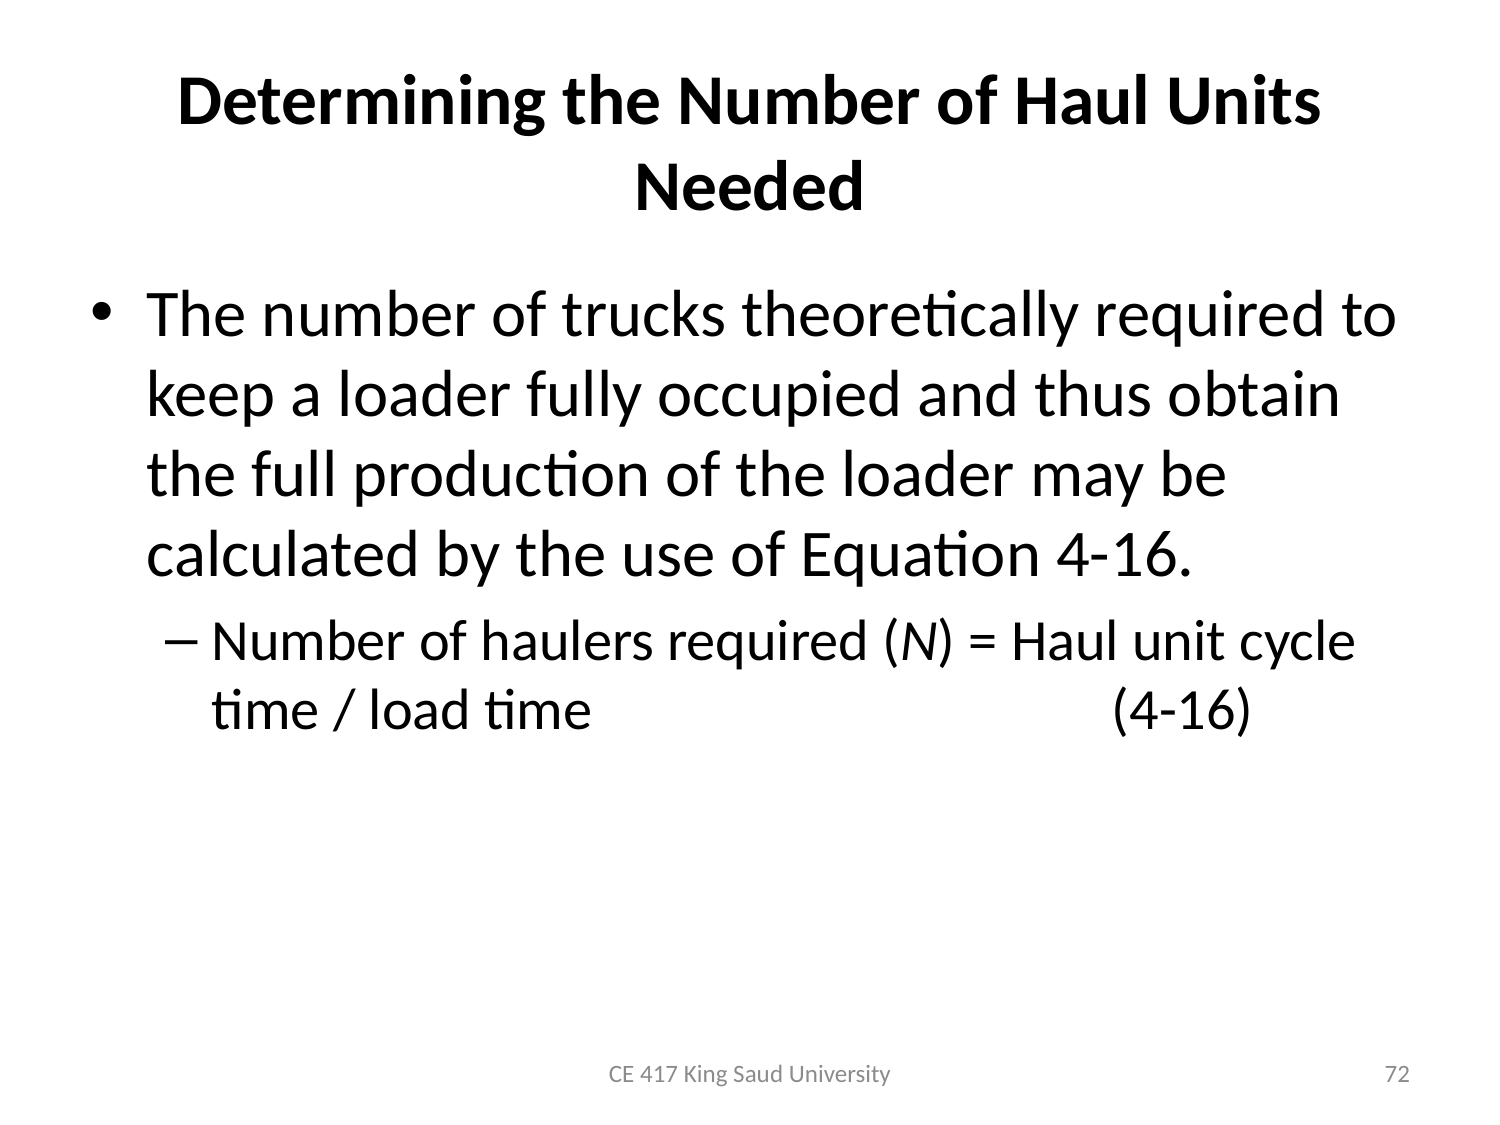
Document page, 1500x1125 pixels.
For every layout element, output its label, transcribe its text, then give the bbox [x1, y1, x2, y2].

footer CE 417 King Saud University [512, 1042, 988, 1103]
slide_number 72 [1074, 1042, 1425, 1103]
title Determining the Number of Haul Units Needed [75, 45, 1425, 233]
list The number of trucks theoretically required to keep a loader fully occupied and thus obtain the full production of the loader may be calculated by the use of Equation 4-16. Number of haulers required (N) = Haul unit cycle time / load time (4-16) [75, 262, 1425, 1005]
